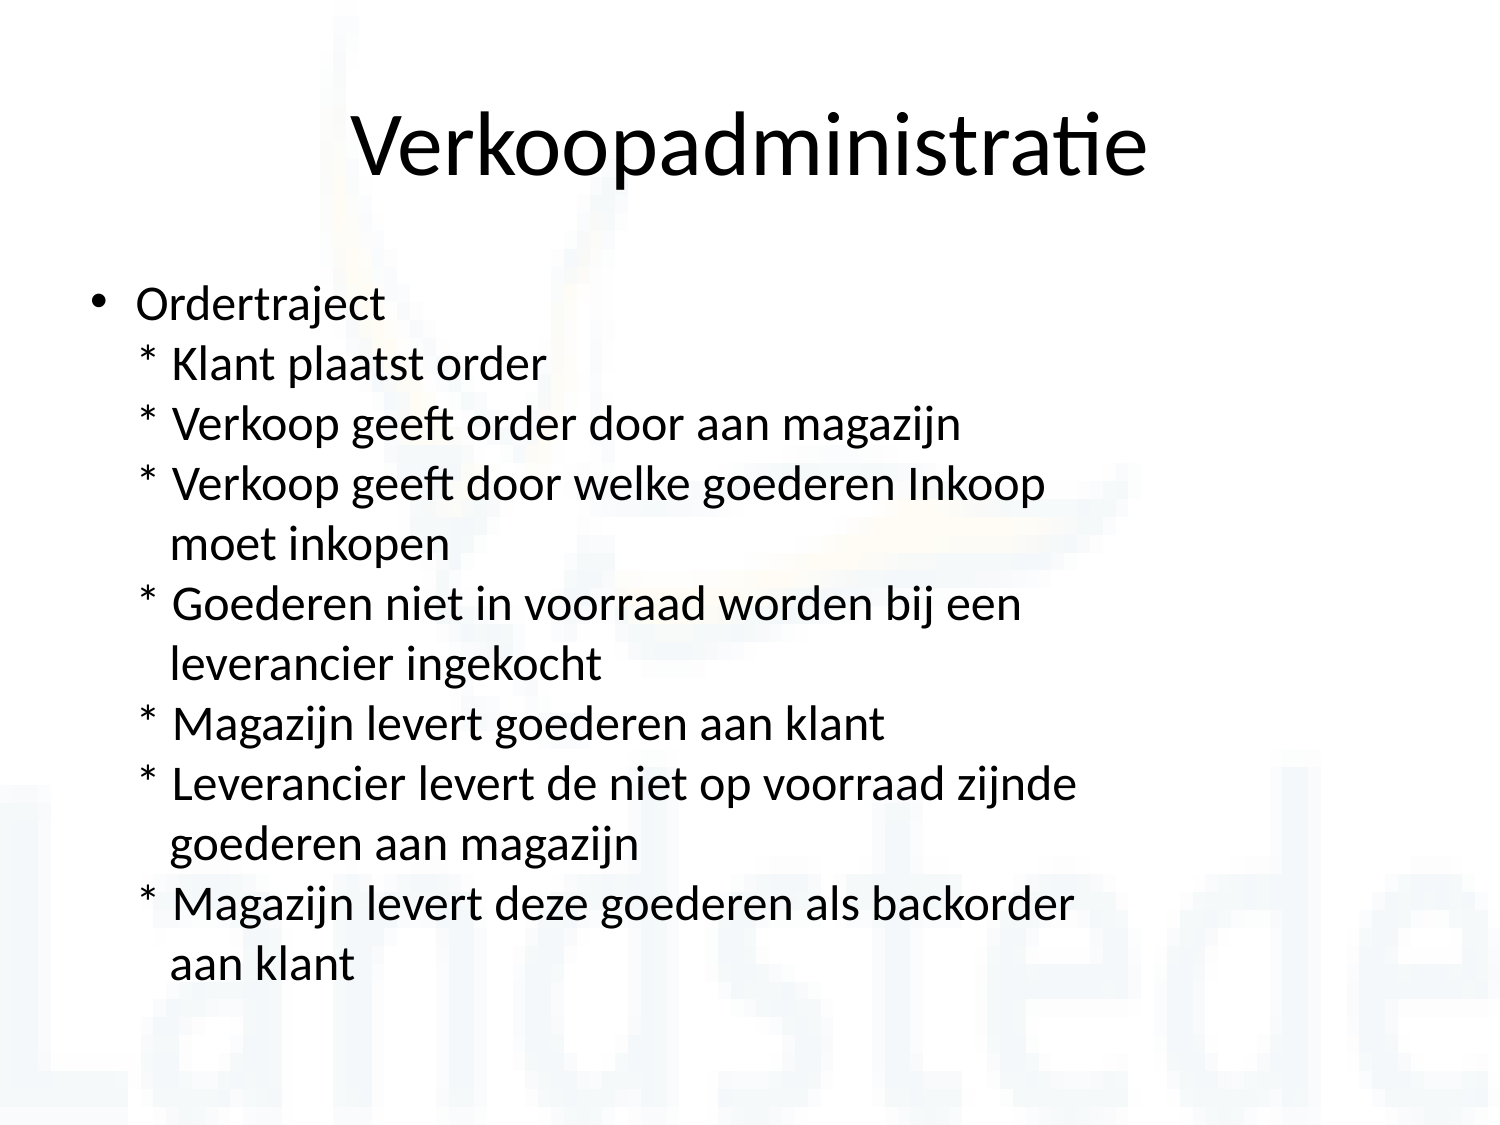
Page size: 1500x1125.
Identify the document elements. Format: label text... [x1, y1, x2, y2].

list Ordertraject * Klant plaatst order * Verkoop geeft order door aan magazijn * Verkoop geeft door welke goederen Inkoop moet inkopen * Goederen niet in voorraad worden bij een leverancier ingekocht * Magazijn levert goederen aan klant * Leverancier levert de niet op voorraad zijnde goederen aan magazijn * Magazijn levert deze goederen als backorder aan klant [75, 262, 1425, 1005]
title Verkoopadministratie [75, 45, 1425, 233]
